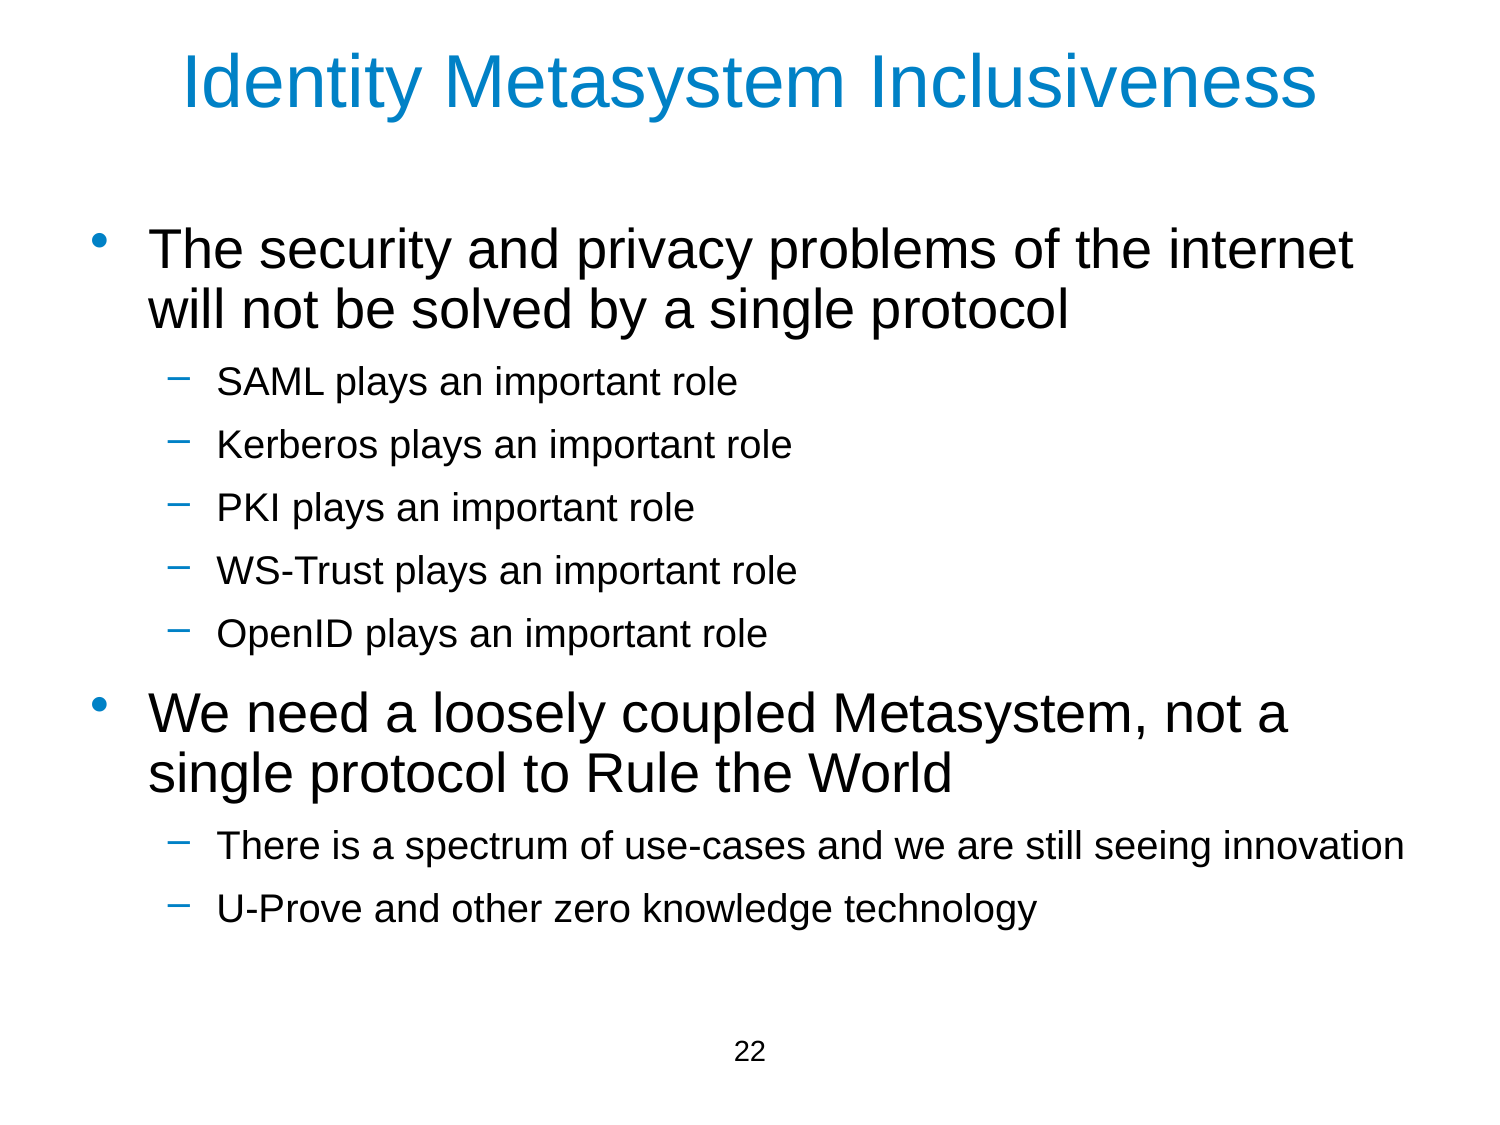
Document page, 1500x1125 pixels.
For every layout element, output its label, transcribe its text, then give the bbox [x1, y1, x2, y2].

list The security and privacy problems of the internet will not be solved by a single protocol SAML plays an important role Kerberos plays an important role PKI plays an important role WS-Trust plays an important role OpenID plays an important role We need a loosely coupled Metasystem, not a single protocol to Rule the World There is a spectrum of use-cases and we are still seeing innovation U-Prove and other zero knowledge technology [74, 212, 1426, 956]
title Identity Metasystem Inclusiveness [74, 37, 1426, 136]
slide_number 21 [574, 1024, 926, 1103]
